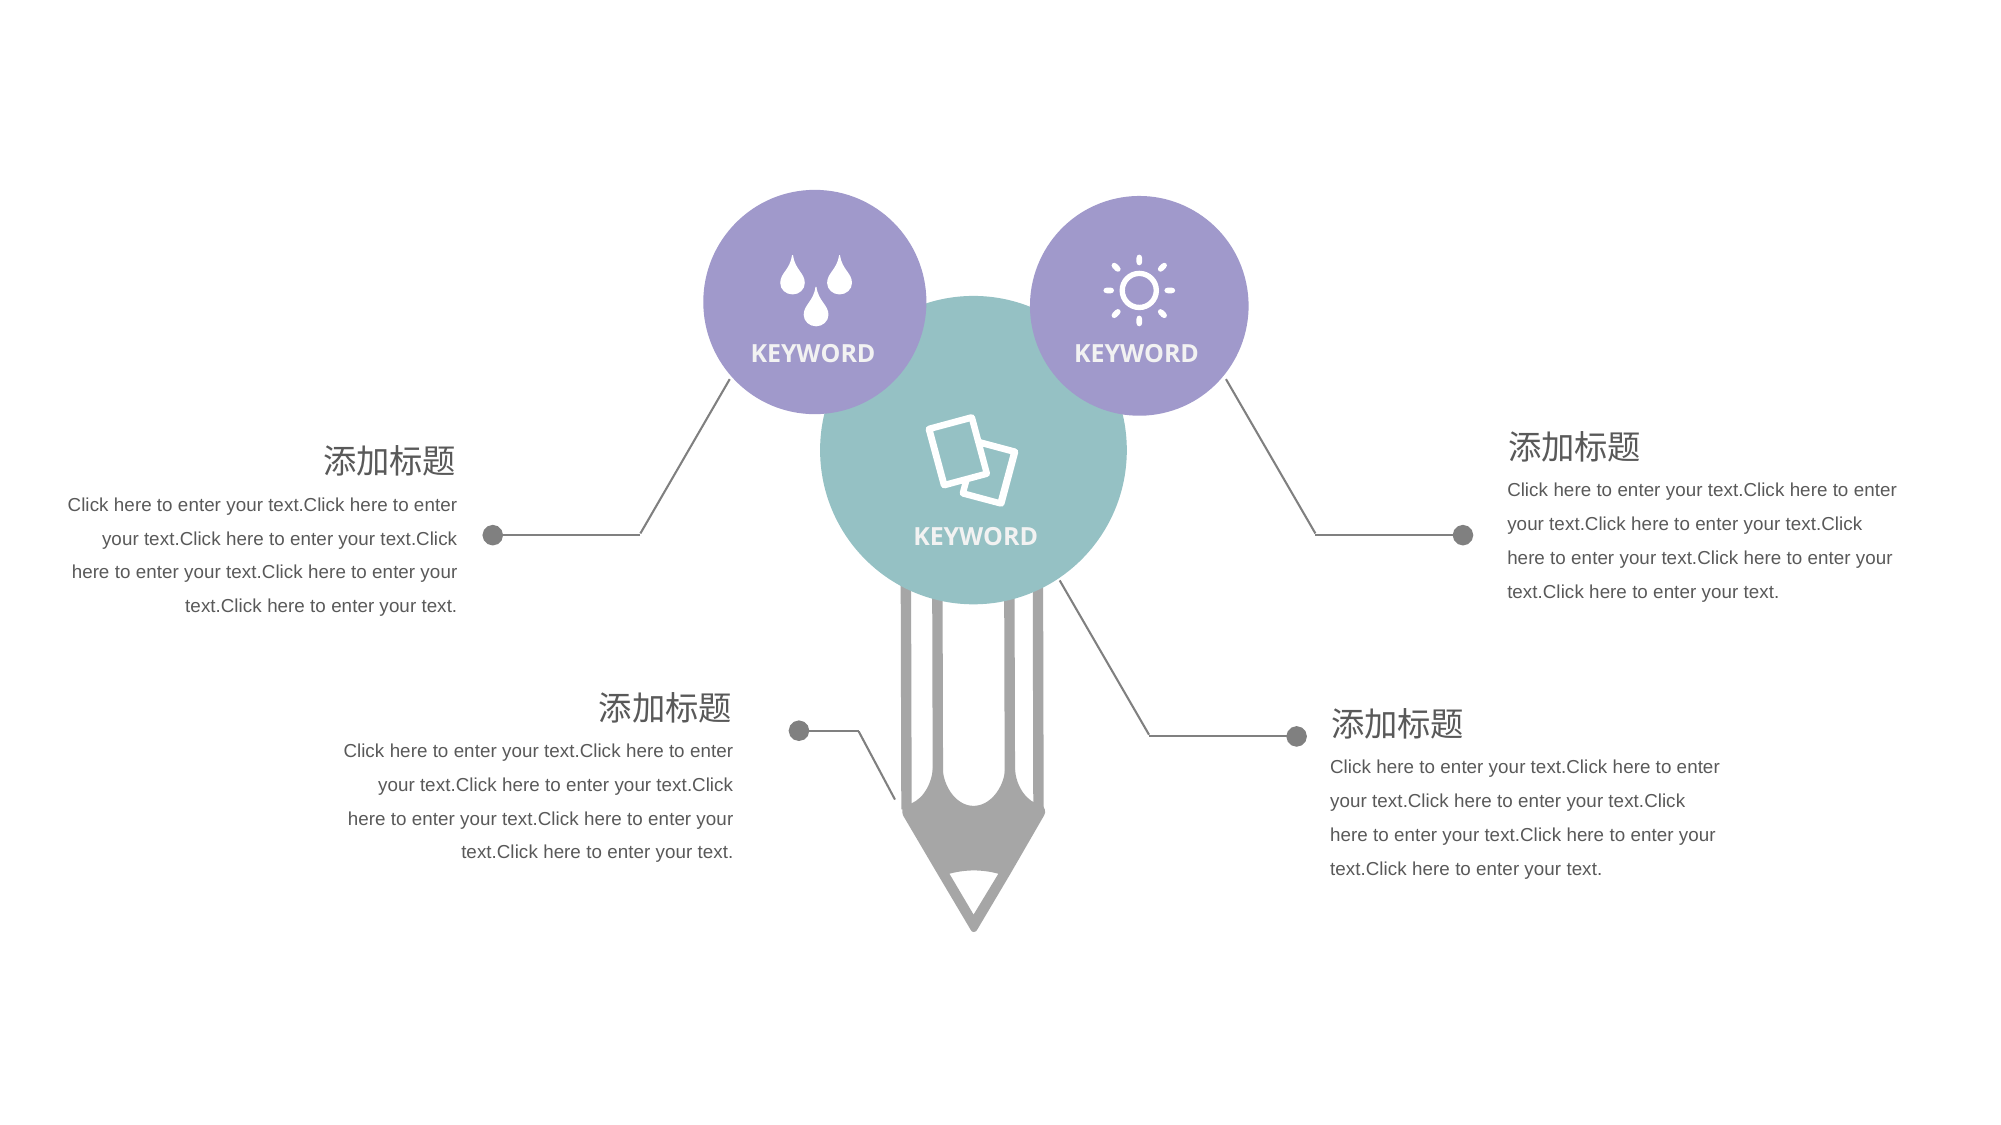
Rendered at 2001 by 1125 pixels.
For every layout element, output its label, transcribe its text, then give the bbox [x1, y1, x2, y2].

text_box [703, 171, 1274, 932]
text_box Click here to enter your text.Click here to enter your text.Click here to enter your text.Click here to enter your text.Click here to enter your text.Click here to enter your text. [1315, 736, 1740, 887]
text_box Click here to enter your text.Click here to enter your text.Click here to enter your text.Click here to enter your text.Click here to enter your text.Click here to enter your text. [324, 720, 703, 871]
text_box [492, 379, 730, 536]
text_box Click here to enter your text.Click here to enter your text.Click here to enter your text.Click here to enter your text.Click here to enter your text.Click here to enter your text. [48, 474, 472, 624]
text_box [1059, 580, 1297, 737]
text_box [1226, 379, 1464, 536]
text_box 添加标题 [1493, 418, 1657, 459]
text_box 添加标题 [307, 433, 471, 474]
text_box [798, 730, 895, 800]
text_box Click here to enter your text.Click here to enter your text.Click here to enter your text.Click here to enter your text.Click here to enter your text.Click here to enter your text. [1492, 459, 1917, 610]
text_box 添加标题 [583, 679, 703, 720]
text_box 添加标题 [1316, 695, 1480, 736]
